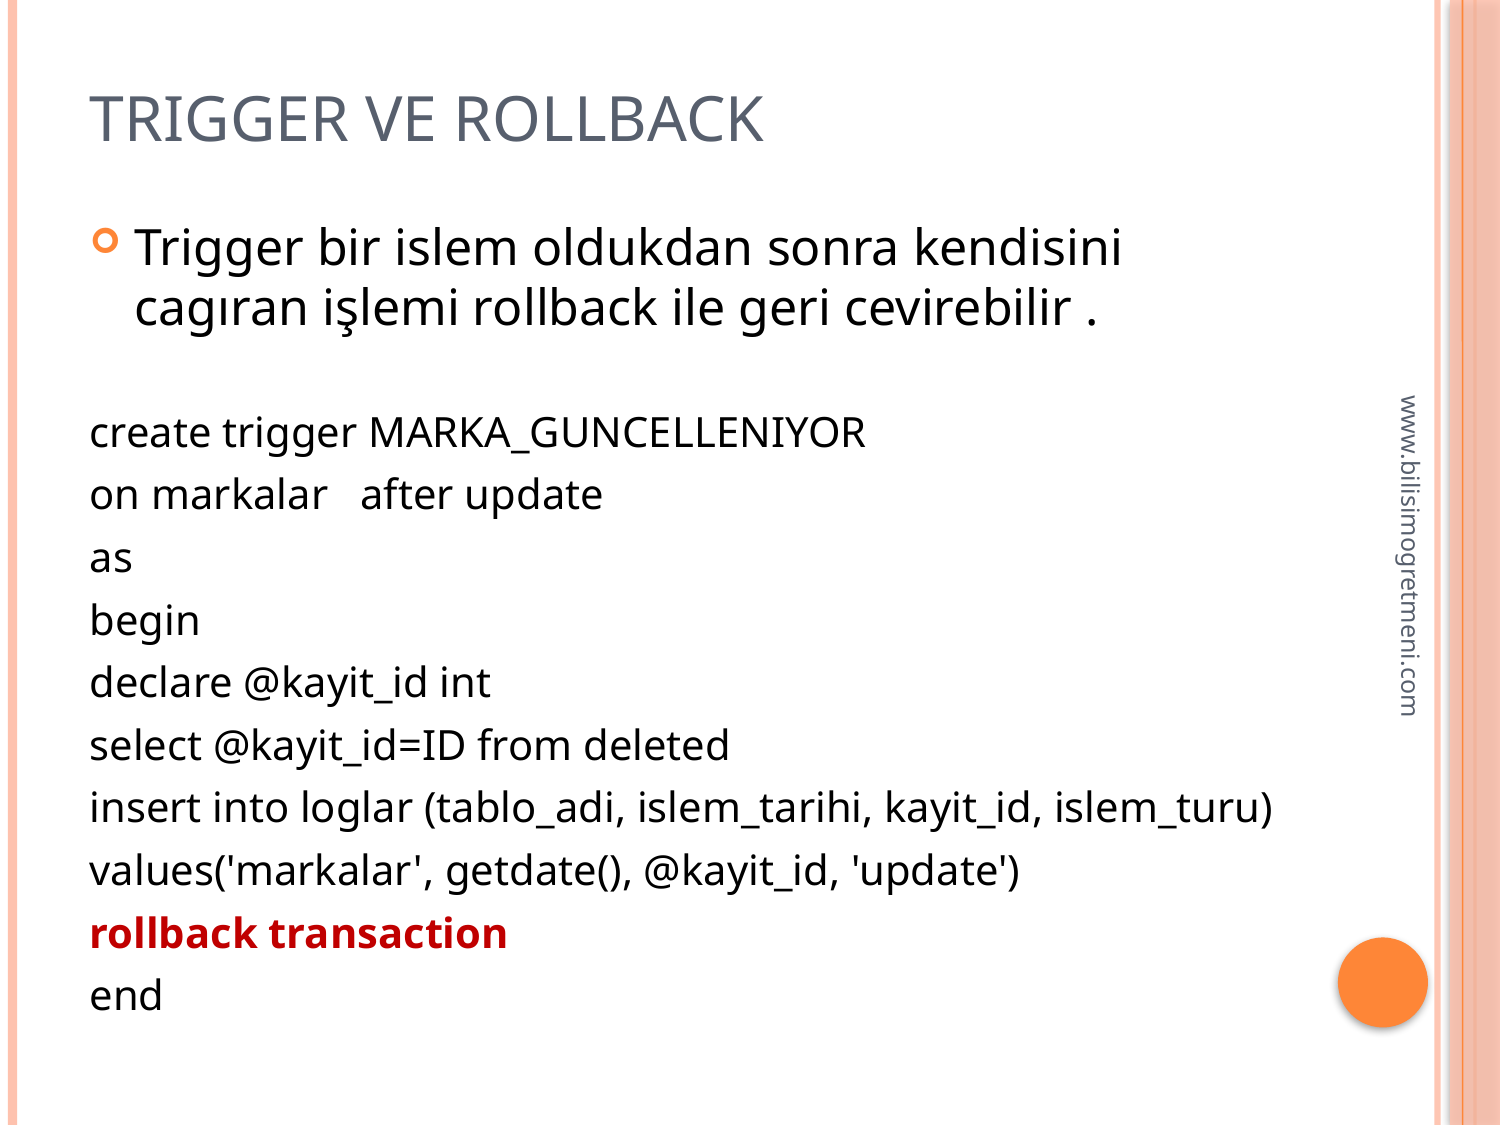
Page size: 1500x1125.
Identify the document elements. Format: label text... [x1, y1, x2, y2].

footer www.bilisimogretmeni.com [1379, 380, 1440, 906]
list Trigger bir islem oldukdan sonra kendisini cagıran işlemi rollback ile geri cevirebilir . create trigger MARKA_GUNCELLENIYOR on markalar after update as begin declare @kayit_id int select @kayit_id=ID from deleted insert into loglar (tablo_adi, islem_tarihi, kayit_id, islem_turu) values('markalar', getdate(), @kayit_id, 'update') rollback transaction end [75, 208, 1300, 1094]
title TRIGGER VE ROLLBACK [75, 45, 1300, 161]
